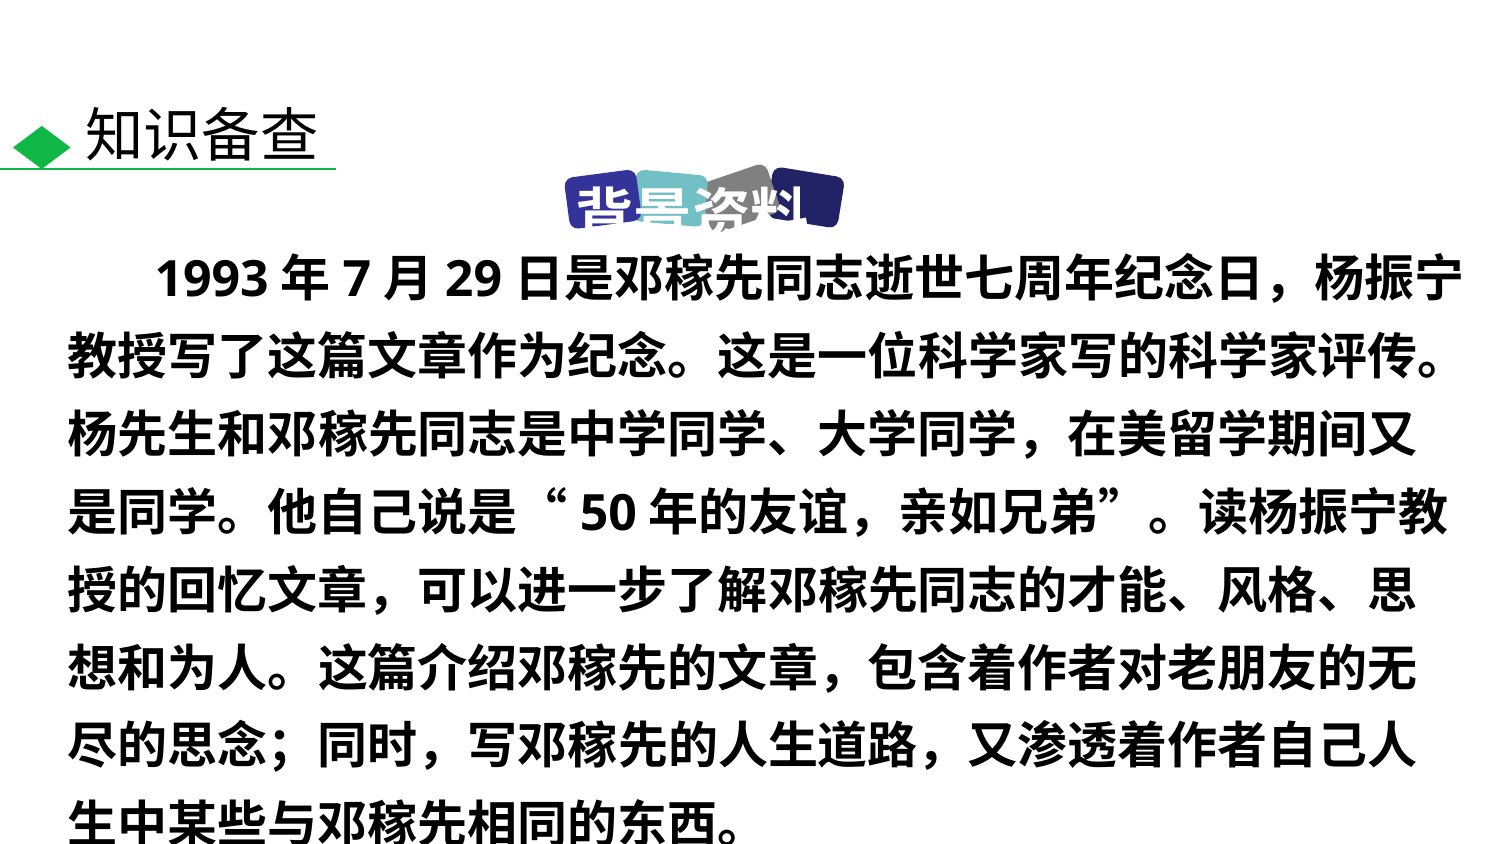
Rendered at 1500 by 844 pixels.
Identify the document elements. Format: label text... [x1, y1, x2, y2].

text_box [560, 150, 847, 257]
text_box 1993年7月29日是邓稼先同志逝世七周年纪念日，杨振宁教授写了这篇文章作为纪念。这是一位科学家写的科学家评传。杨先生和邓稼先同志是中学同学、大学同学，在美留学期间又是同学。他自己说是“50年的友谊，亲如兄弟”。读杨振宁教授的回忆文章，可以进一步了解邓稼先同志的才能、风格、思想和为人。这篇介绍邓稼先的文章，包含着作者对老朋友的无尽的思念；同时，写邓稼先的人生道路，又渗透着作者自己人生中某些与邓稼先相同的东西。 [53, 220, 1483, 844]
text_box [0, 91, 337, 177]
